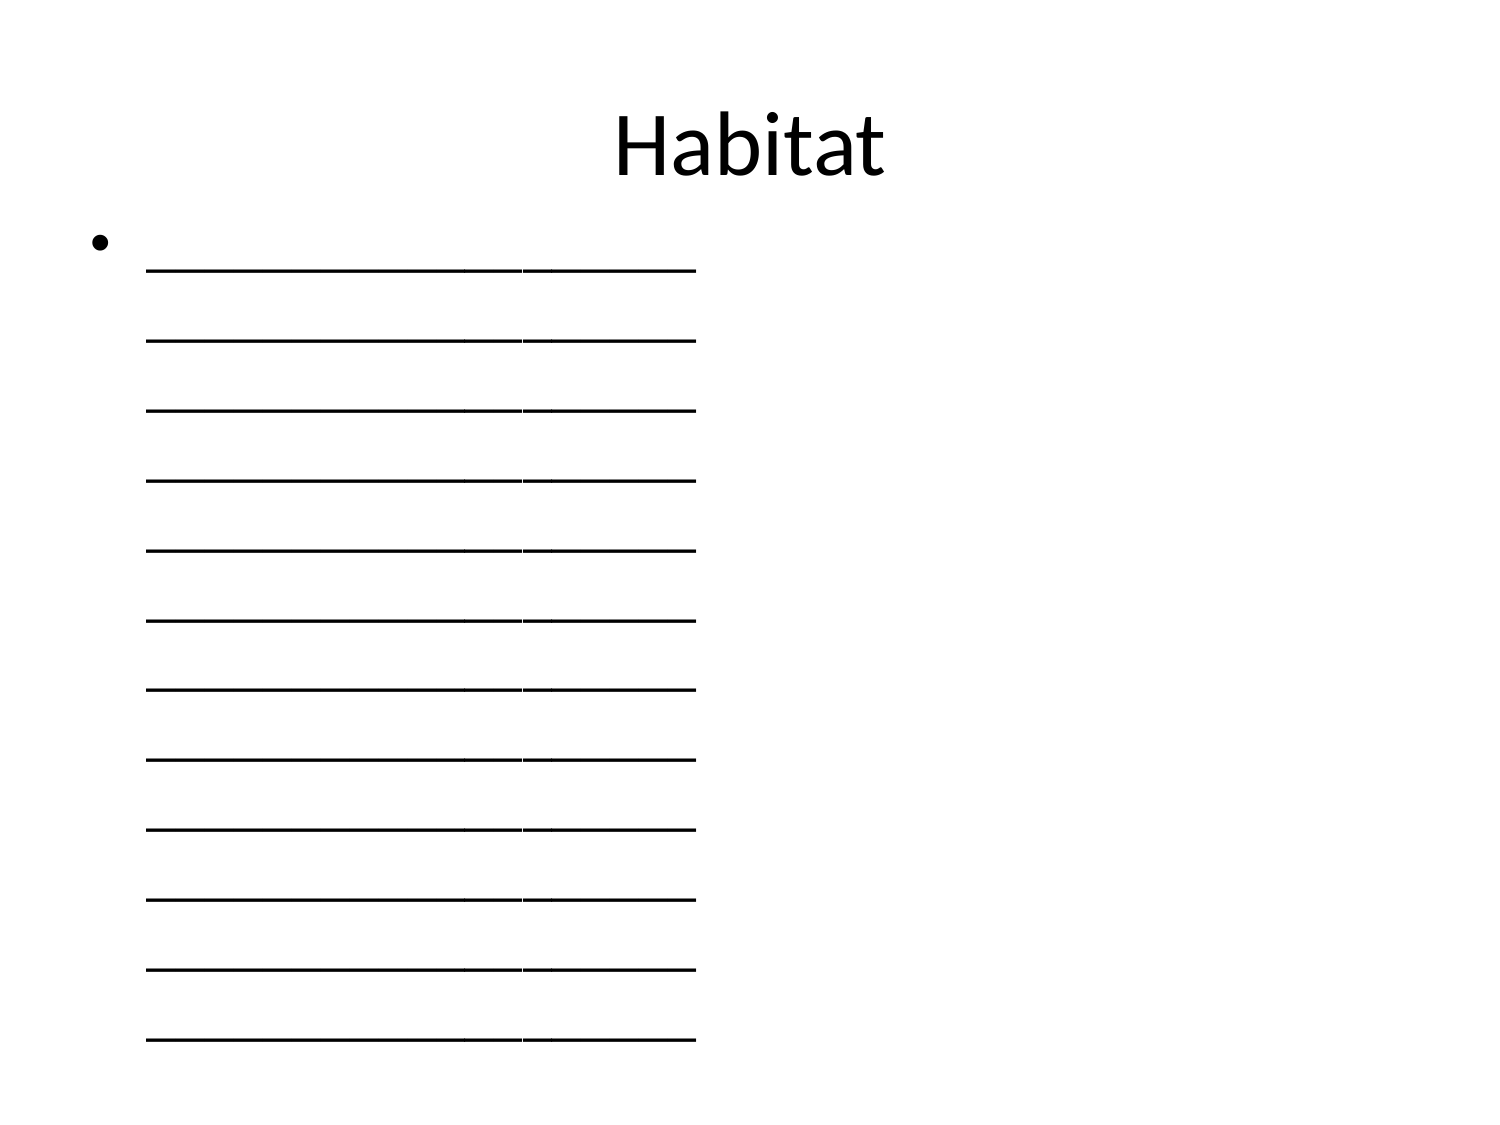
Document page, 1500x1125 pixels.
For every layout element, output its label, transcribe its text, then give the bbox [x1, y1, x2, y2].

title Habitat [75, 45, 1425, 233]
list ____________________________________________________________________________________________________________________________________________________________________________________________________________________________________ [75, 200, 738, 1063]
